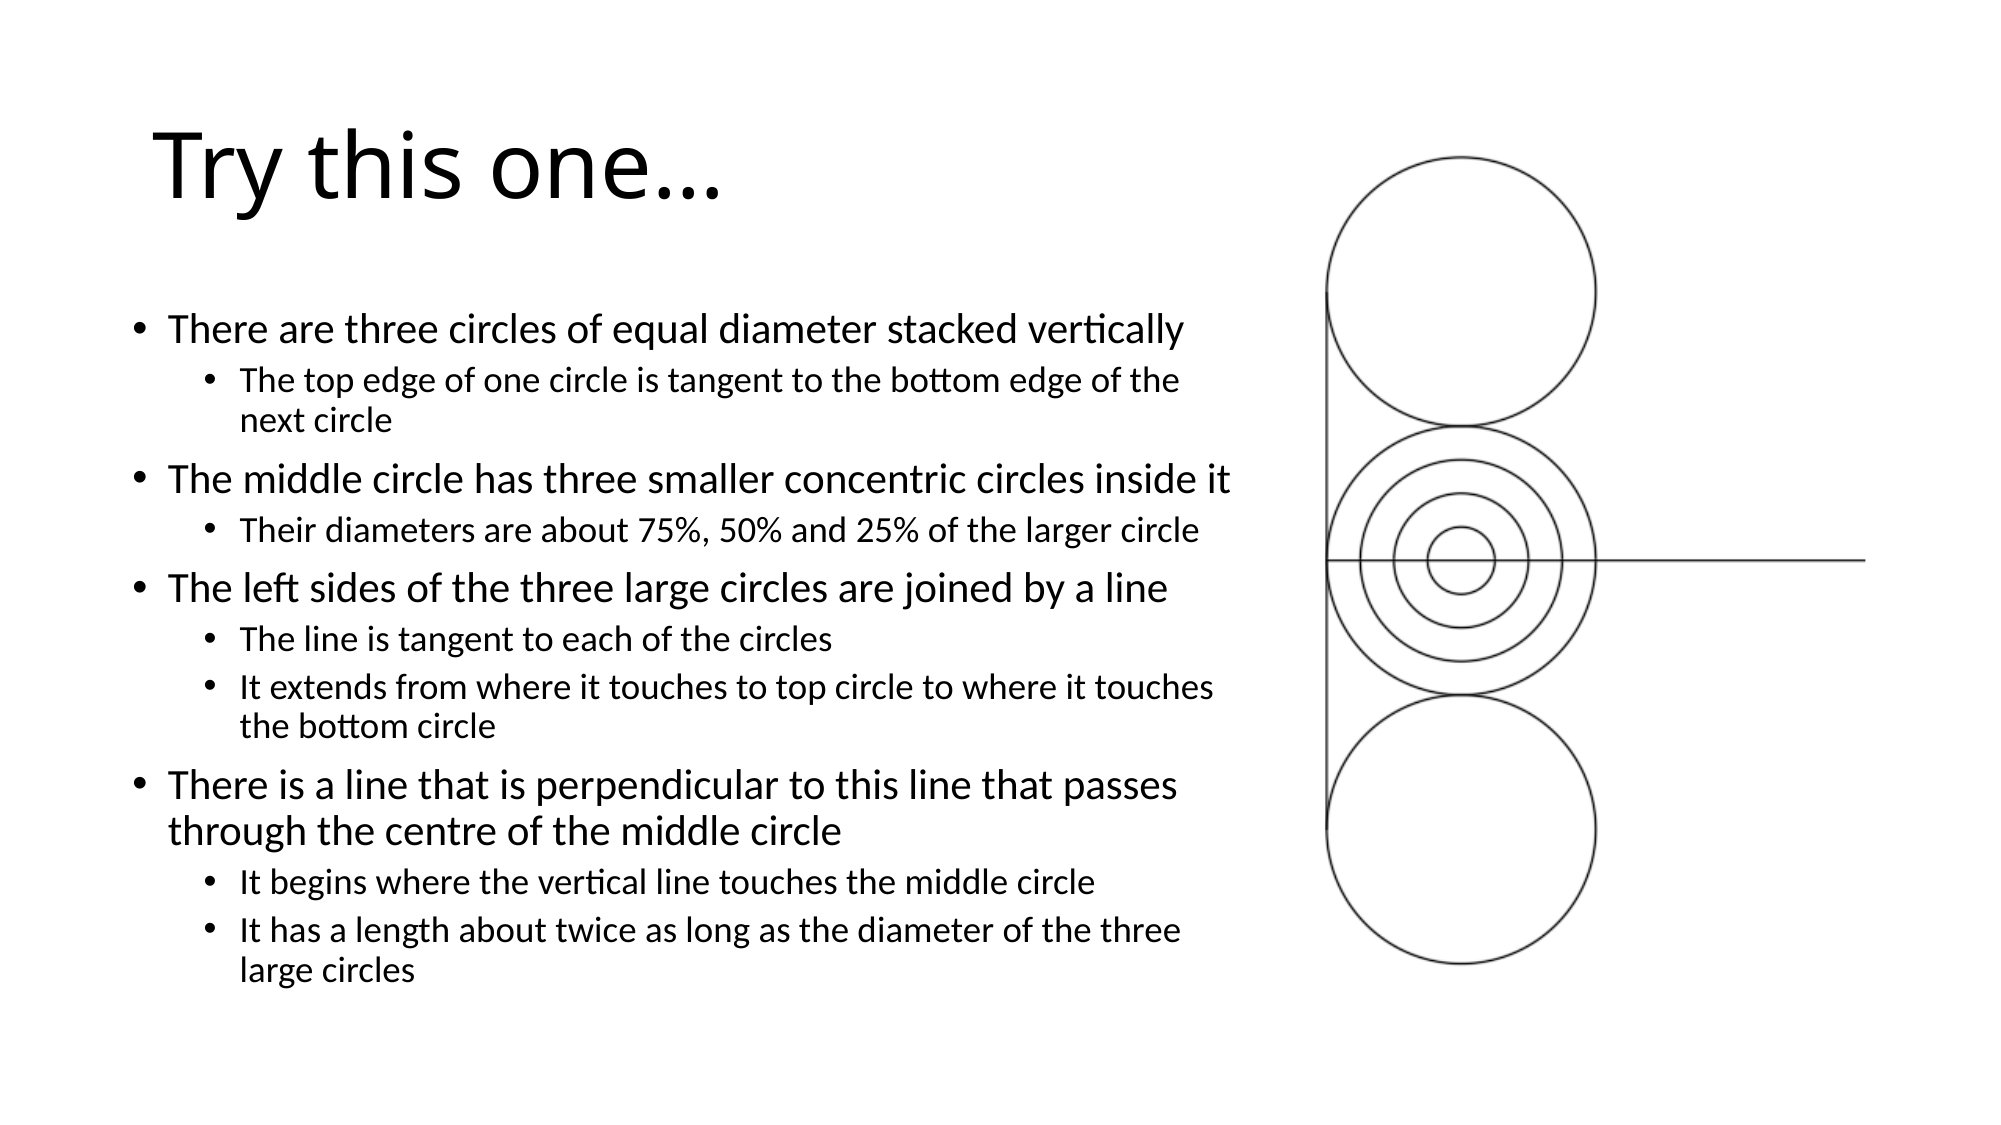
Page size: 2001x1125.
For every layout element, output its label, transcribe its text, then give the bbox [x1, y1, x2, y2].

list There are three circles of equal diameter stacked vertically The top edge of one circle is tangent to the bottom edge of the next circle The middle circle has three smaller concentric circles inside it Their diameters are about 75%, 50% and 25% of the larger circle The left sides of the three large circles are joined by a line The line is tangent to each of the circles It extends from where it touches to top circle to where it touches the bottom circle There is a line that is perpendicular to this line that passes through the centre of the middle circle It begins where the vertical line touches the middle circle It has a length about twice as long as the diameter of the three large circles [117, 299, 1266, 1044]
picture [1324, 125, 1886, 996]
title Try this one… [137, 59, 1863, 278]
